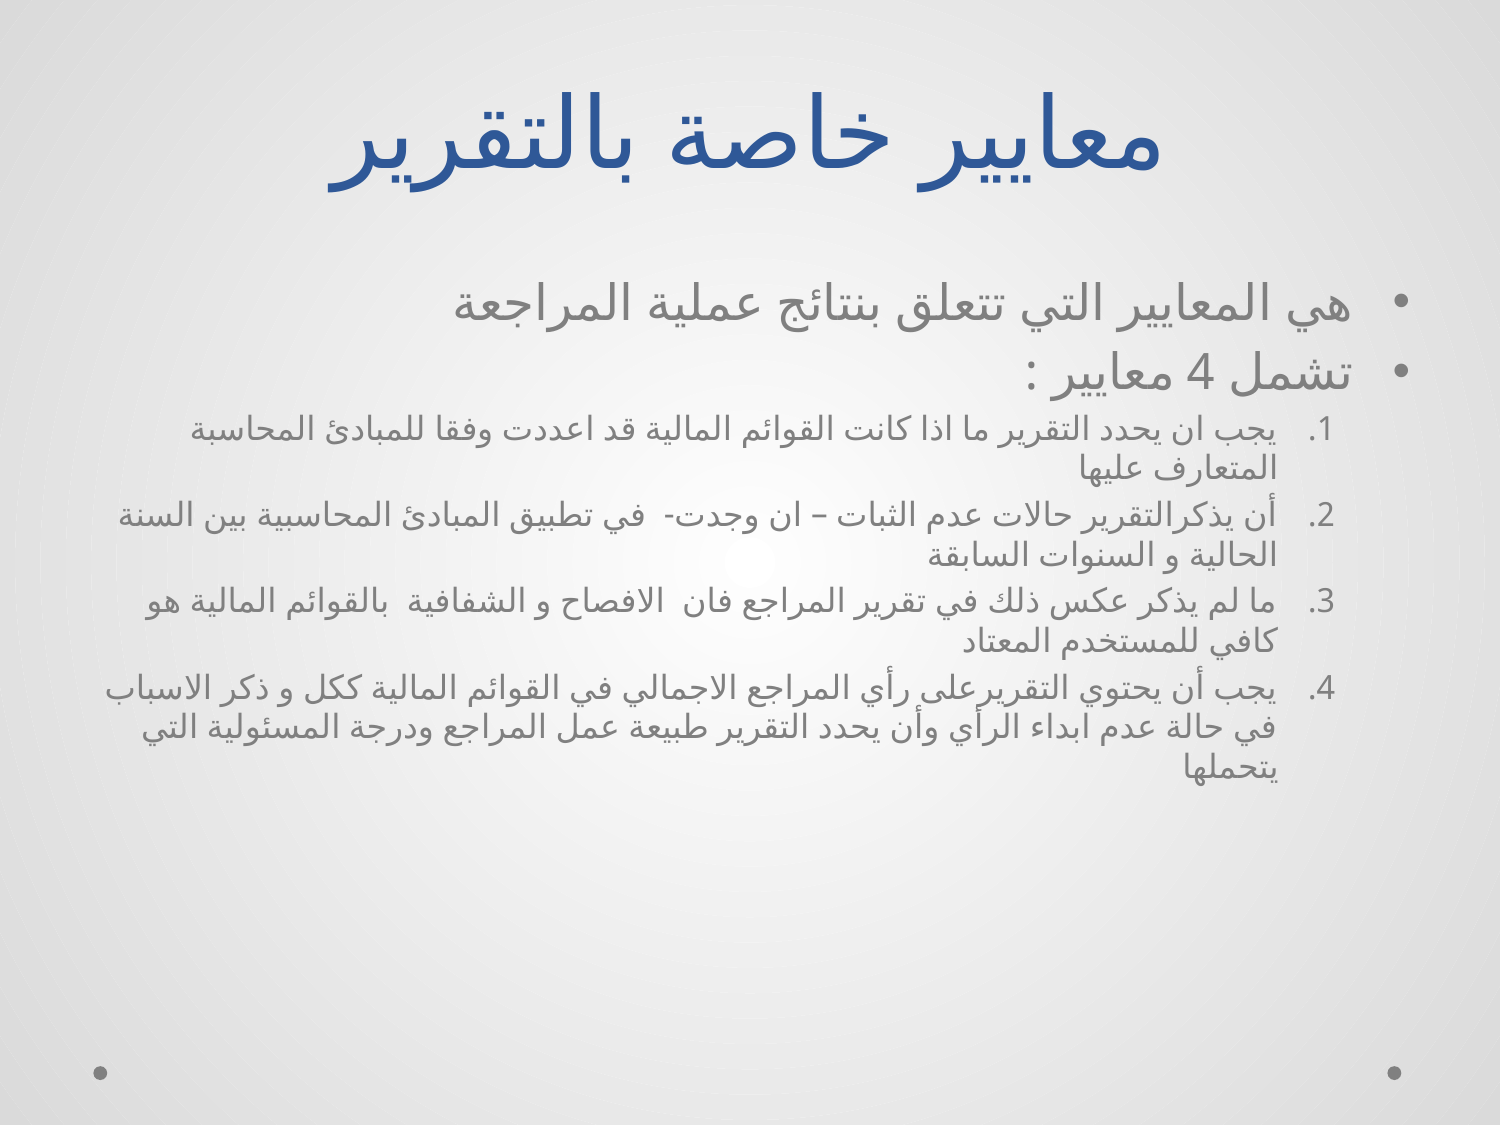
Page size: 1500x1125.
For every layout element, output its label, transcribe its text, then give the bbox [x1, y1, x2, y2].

list هي المعايير التي تتعلق بنتائج عملية المراجعة تشمل 4 معايير : يجب ان يحدد التقرير ما اذا كانت القوائم المالية قد اعددت وفقا للمبادئ المحاسبة المتعارف عليها أن يذكرالتقرير حالات عدم الثبات – ان وجدت- في تطبيق المبادئ المحاسبية بين السنة الحالية و السنوات السابقة ما لم يذكر عكس ذلك في تقرير المراجع فان الافصاح و الشفافية بالقوائم المالية هو كافي للمستخدم المعتاد يجب أن يحتوي التقريرعلى رأي المراجع الاجمالي في القوائم المالية ككل و ذكر الاسباب في حالة عدم ابداء الرأي وأن يحدد التقرير طبيعة عمل المراجع ودرجة المسئولية التي يتحملها [75, 262, 1425, 1005]
title معايير خاصة بالتقرير [75, 0, 1425, 197]
